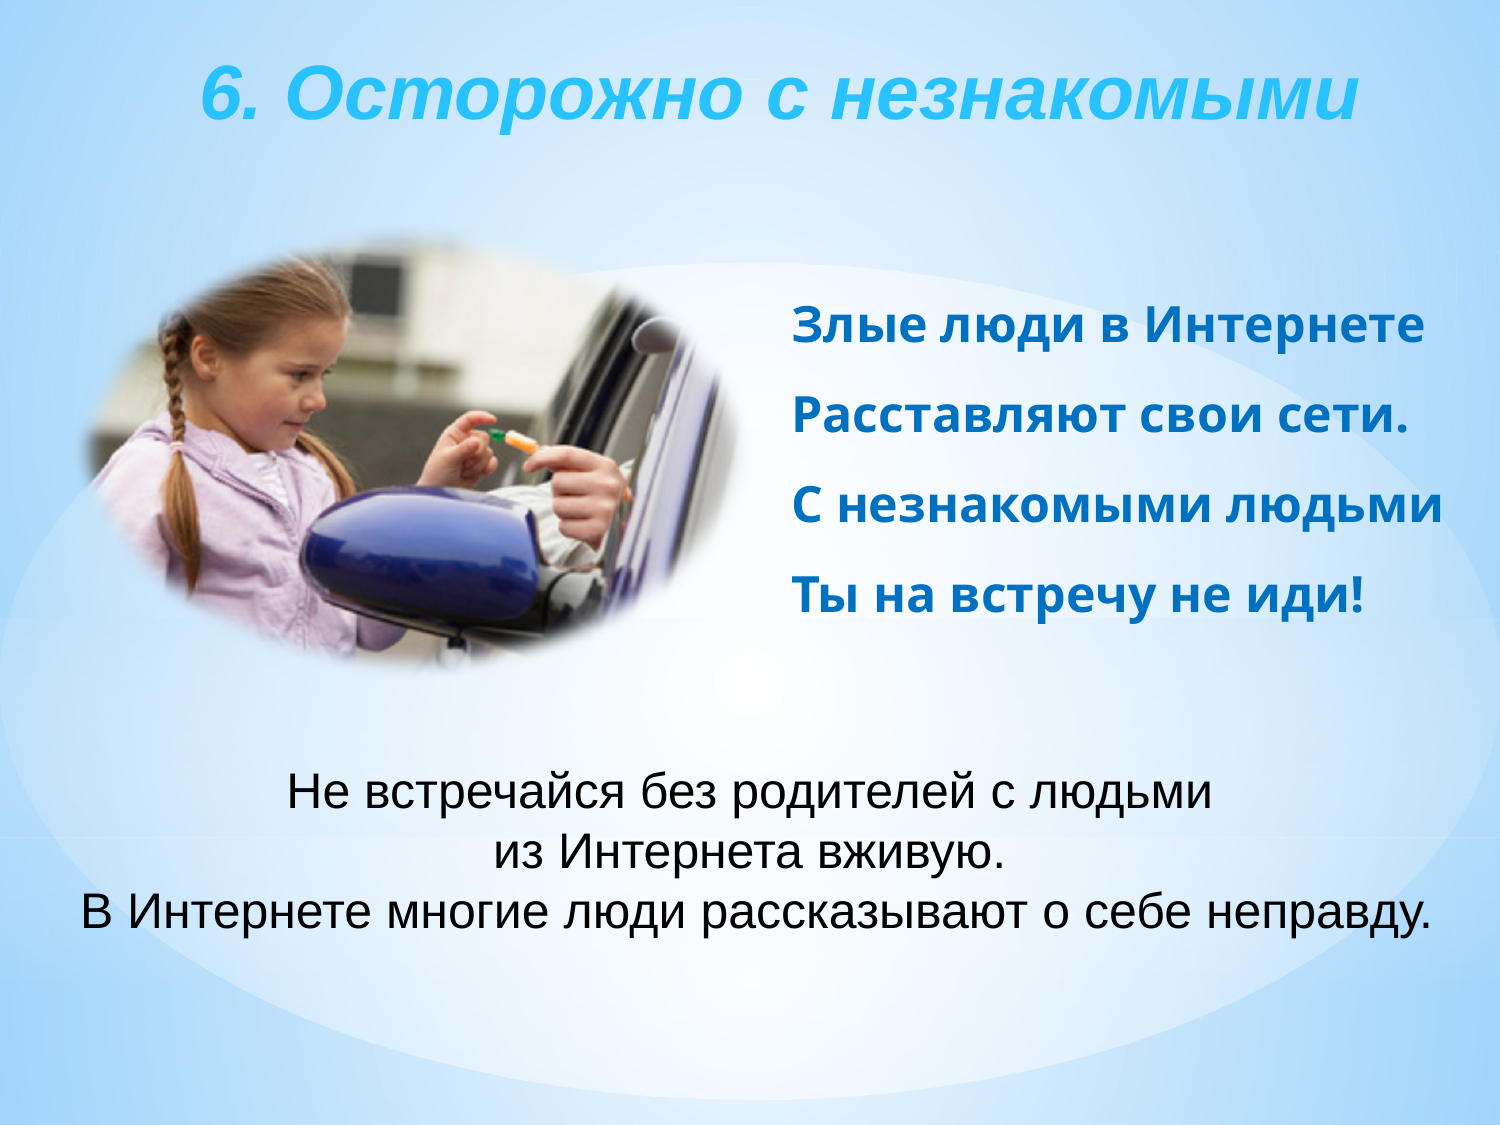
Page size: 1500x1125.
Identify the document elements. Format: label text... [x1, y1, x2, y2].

text_box Не встречайся без родителей с людьми из Интернета вживую. В Интернете многие люди рассказывают о себе неправду. [64, 750, 1449, 946]
title 6. Осторожно с незнакомыми [105, 35, 1456, 223]
list Злые люди в Интернете Расставляют свои сети. С незнакомыми людьми Ты на встречу не иди! [717, 255, 1471, 730]
picture [70, 222, 758, 680]
